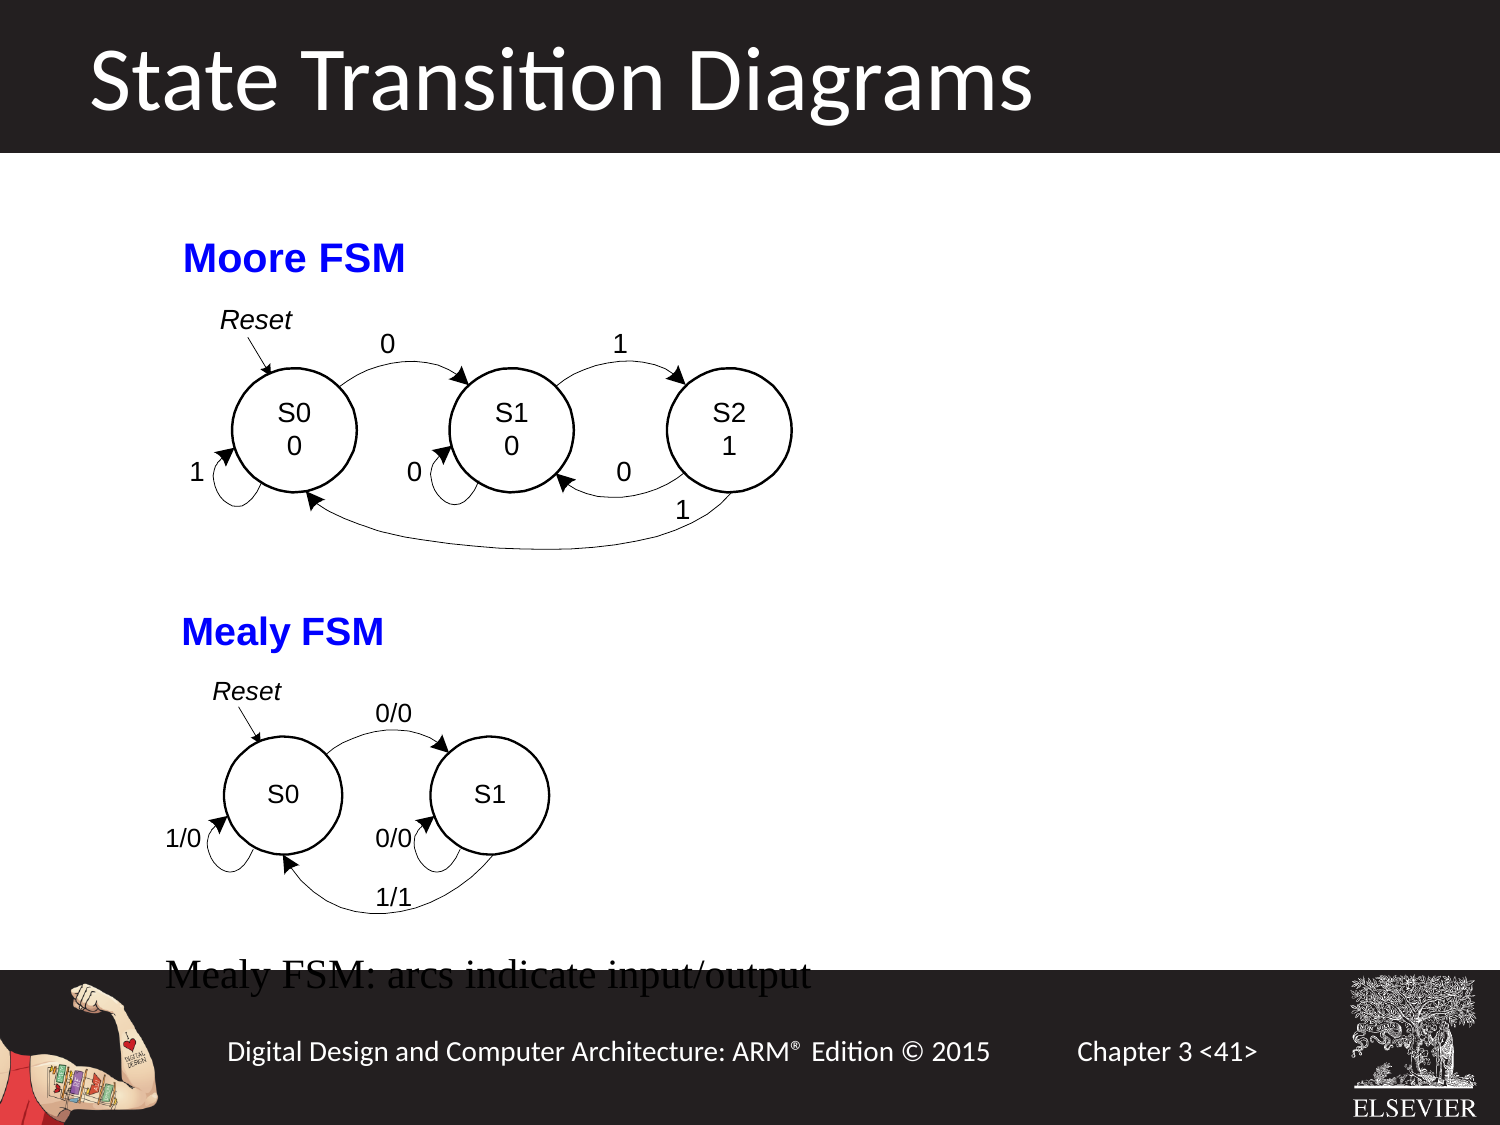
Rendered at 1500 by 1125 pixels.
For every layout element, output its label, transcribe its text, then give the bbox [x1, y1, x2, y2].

text_box State Transition Diagrams [75, 11, 1375, 136]
picture [149, 599, 555, 938]
picture [1350, 974, 1477, 1117]
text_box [162, 224, 799, 576]
text_box Mealy FSM: arcs indicate input/output [150, 200, 1475, 1050]
picture [0, 979, 163, 1125]
